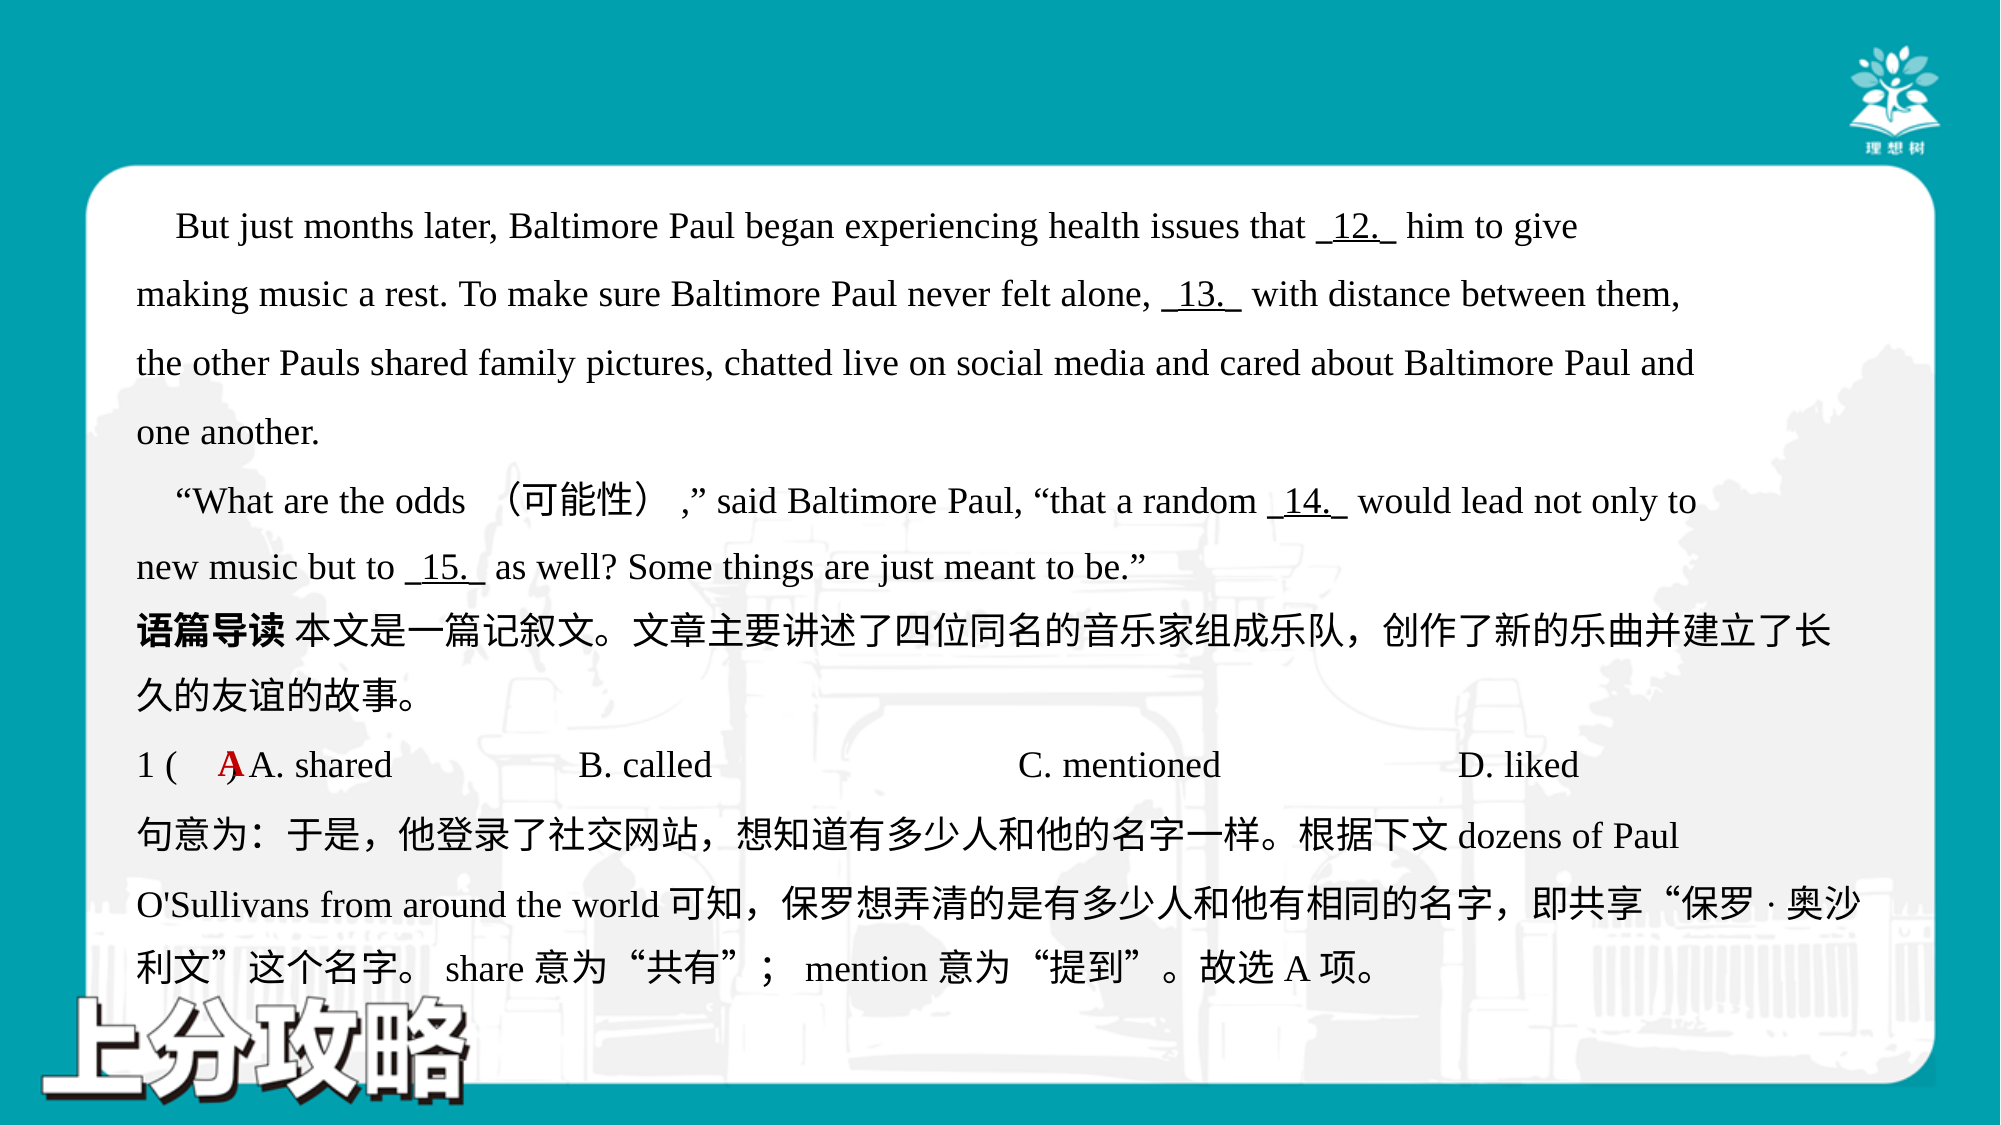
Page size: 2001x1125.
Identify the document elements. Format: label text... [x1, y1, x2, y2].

text_box 1 ( ) A. shared B. called C. mentioned D. liked [136, 718, 204, 778]
text_box But just months later, Baltimore Paul began experiencing health issues that _12._ him to give making music a rest. To make sure Baltimore Paul never felt alone, _13._ with distance between them, the other Pauls shared family pictures, chatted live on social media and cared about Baltimore Paul and one another. “What are the odds （可能性）,” said Baltimore Paul, “that a random _14._ would lead not only to new music but to _15._ as well? Some things are just meant to be.”#5 [136, 176, 1865, 580]
text_box 句意为：于是，他登录了社交网站，想知道有多少人和他的名字一样。根据下文dozens of Paul O'Sullivans from around the world可知，保罗想弄清的是有多少人和他有相同的名字，即共享“保罗·奥沙 利文”这个名字。share意为“共有”；mention意为“提到”。故选A项。 [136, 787, 1865, 983]
picture [0, 0, 2000, 1125]
text_box 1 ( ) A. shared B. called C. mentioned D. liked [259, 718, 1865, 778]
text_box 语篇导读 本文是一篇记叙文。文章主要讲述了四位同名的音乐家组成乐队，创作了新的乐曲并建立了长 久的友谊的故事。 [136, 583, 1865, 710]
text_box A [204, 717, 259, 778]
